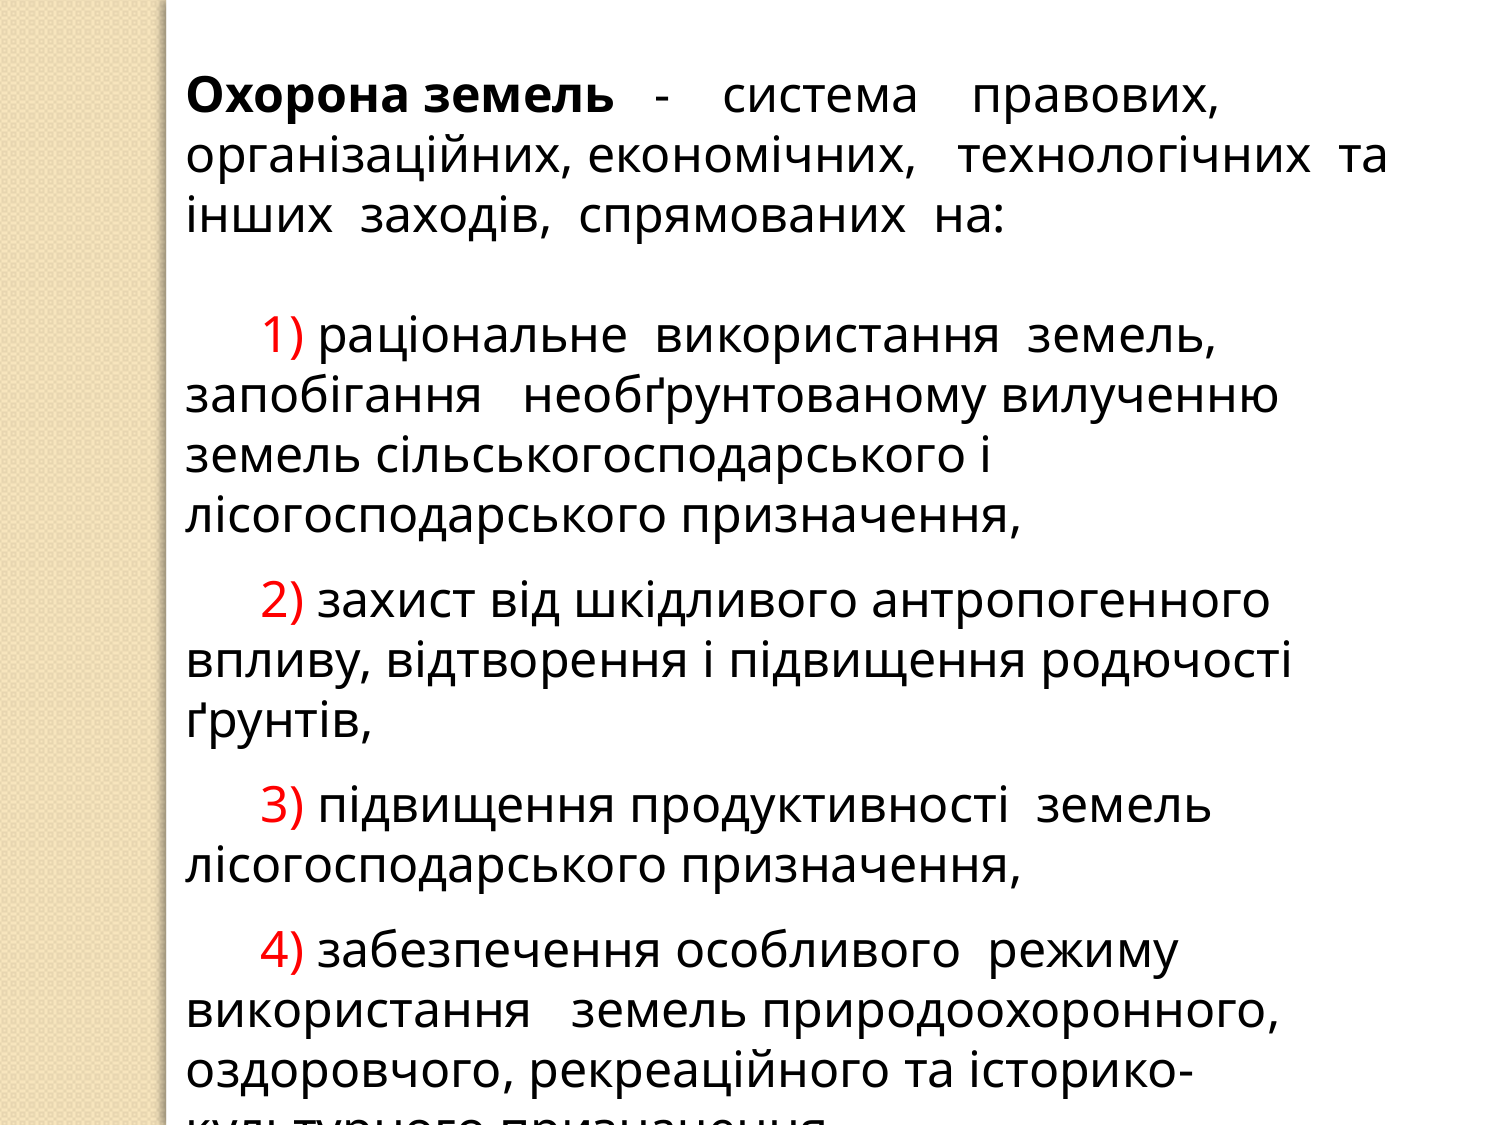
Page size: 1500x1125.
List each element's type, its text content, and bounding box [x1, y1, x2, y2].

text_box Охорона земель - система правових, організаційних, економічних, технологічних та інших заходів, спрямованих на: 1) раціональне використання земель, запобігання необґрунтованому вилученню земель сільськогосподарського і лісогосподарського призначення, 2) захист від шкідливого антропогенного впливу, відтворення і підвищення родючості ґрунтів, 3) підвищення продуктивності земель лісогосподарського призначення, 4) забезпечення особливого режиму використання земель природоохоронного, оздоровчого, рекреаційного та історико-культурного призначення. [171, 54, 1471, 1125]
